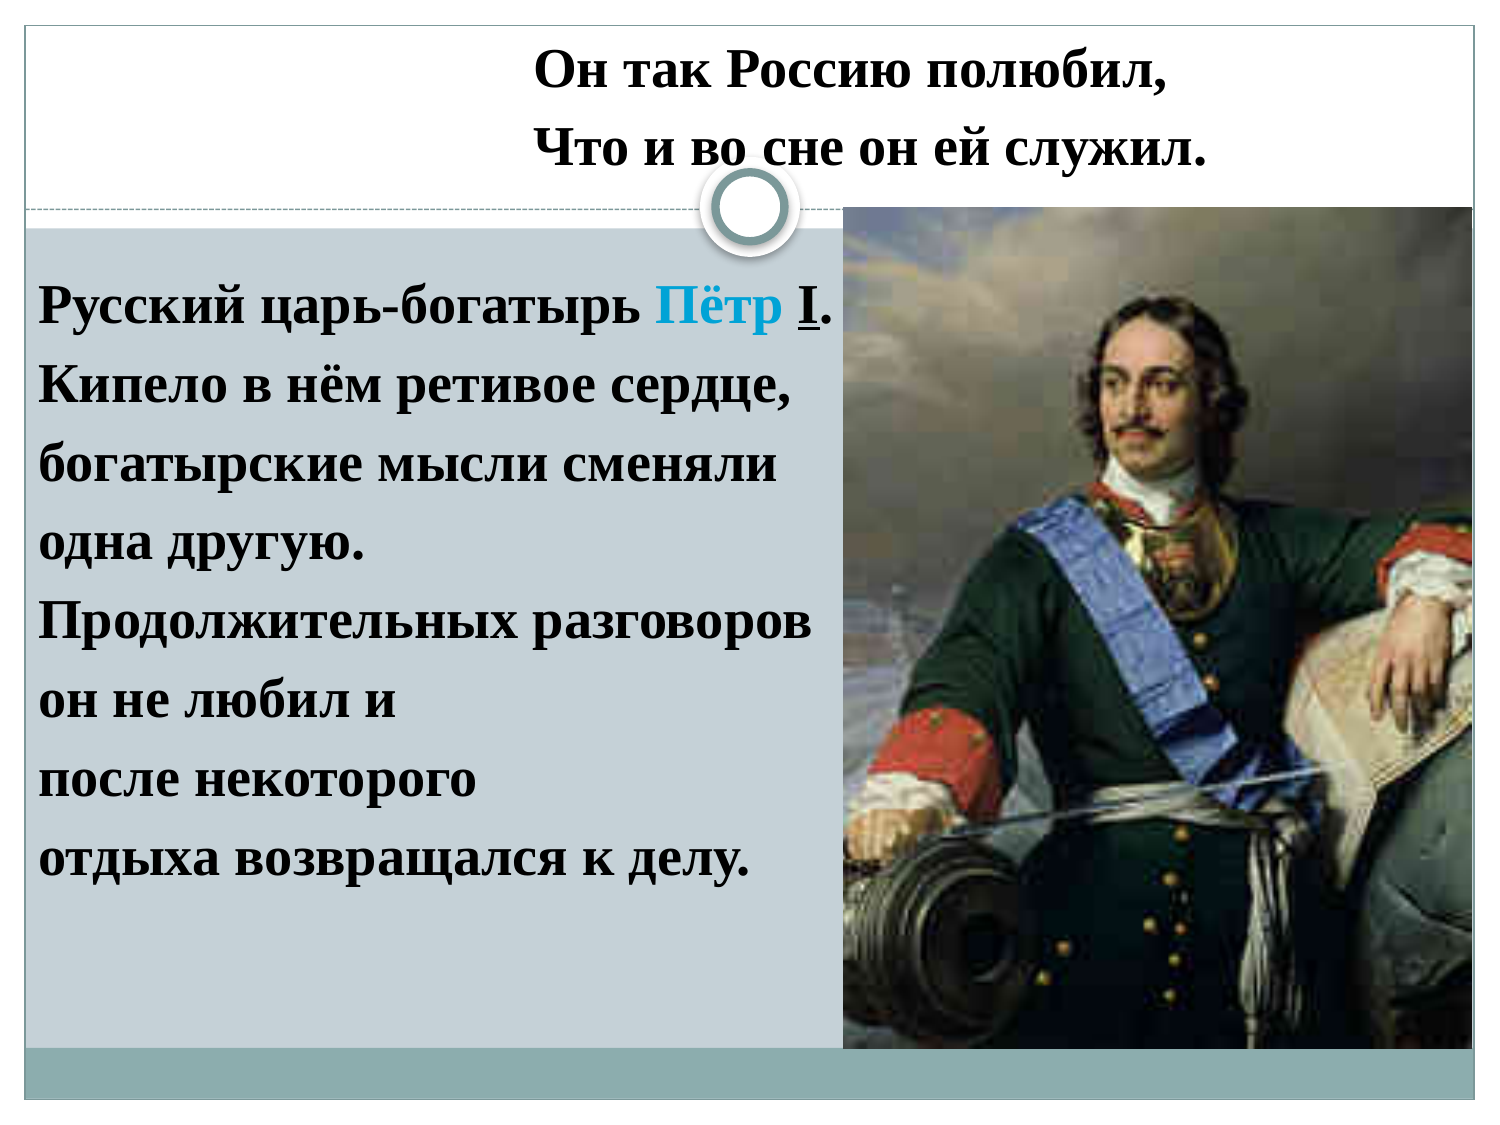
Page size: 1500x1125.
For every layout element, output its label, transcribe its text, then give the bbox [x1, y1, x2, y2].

list Он так Россию полюбил, Что и во сне он ей служил. Русский царь-богатырь Пётр I. Кипело в нём ретивое сердце, богатырские мысли сменяли одна другую. Продолжительных разговоров он не любил и после некоторого отдыха возвращался к делу. [23, 23, 1477, 1102]
picture [843, 206, 1472, 1049]
